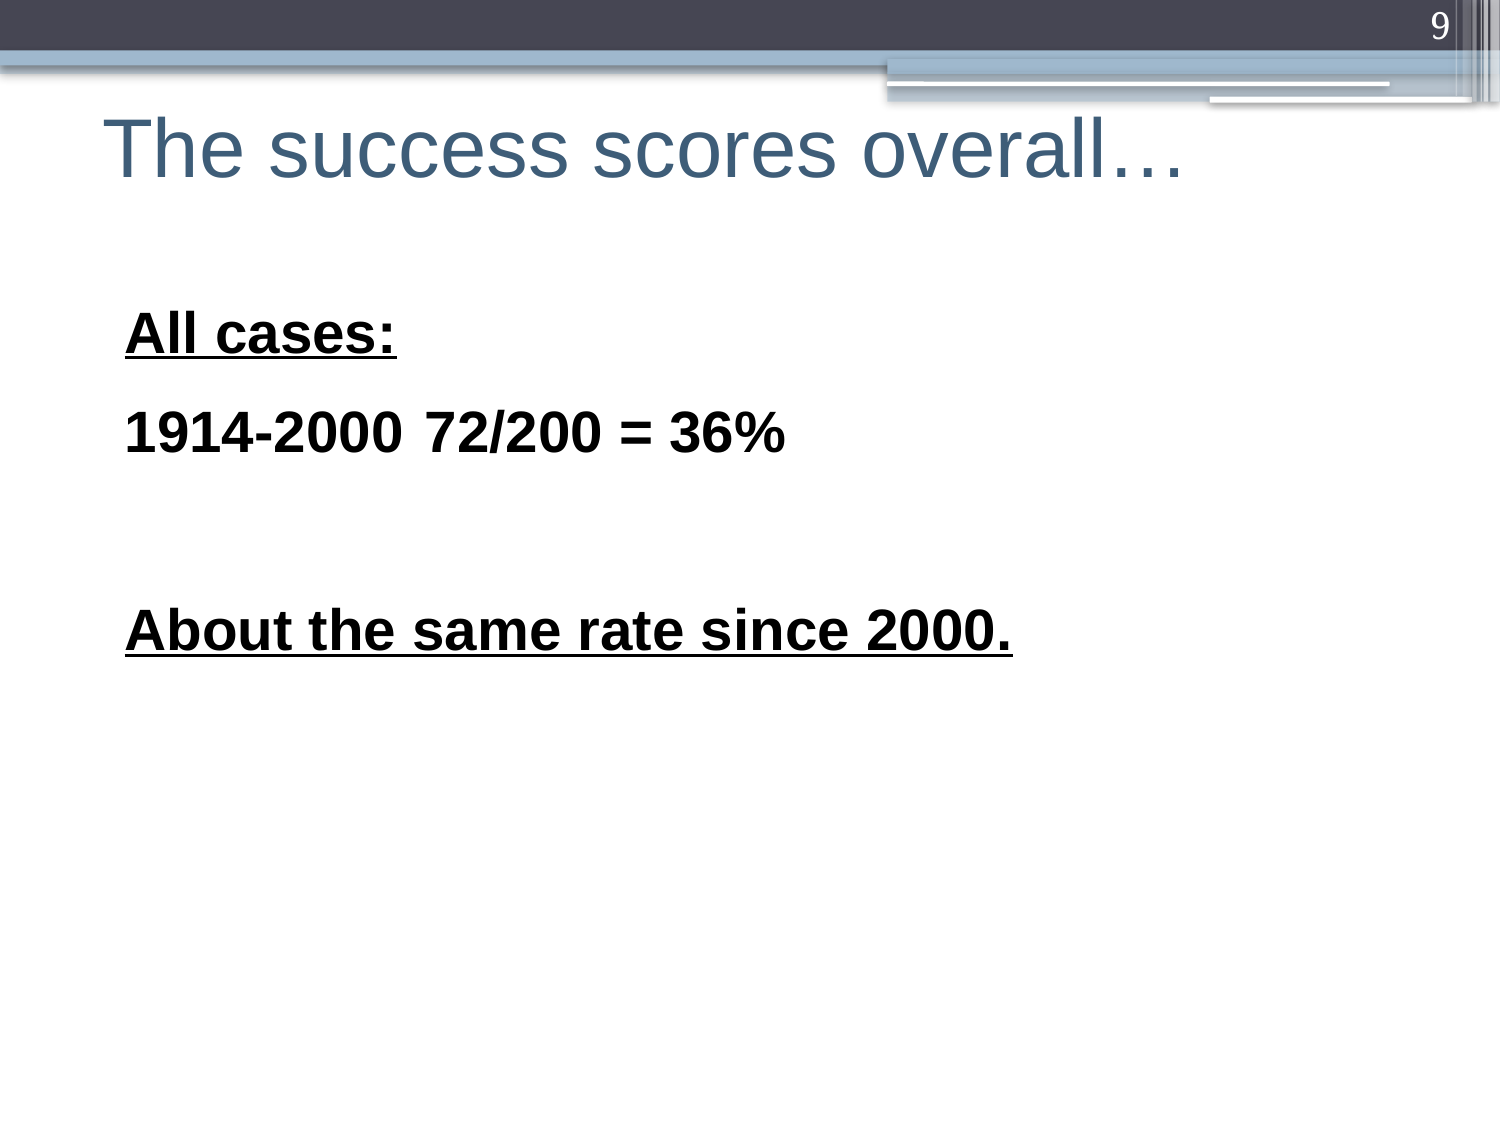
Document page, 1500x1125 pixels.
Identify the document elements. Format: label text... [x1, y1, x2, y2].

slide_number 9 [1341, 0, 1466, 61]
text_box All cases: 1914-2000 72/200 = 36% About the same rate since 2000. [109, 287, 1410, 670]
title The success scores overall… [87, 50, 1388, 238]
